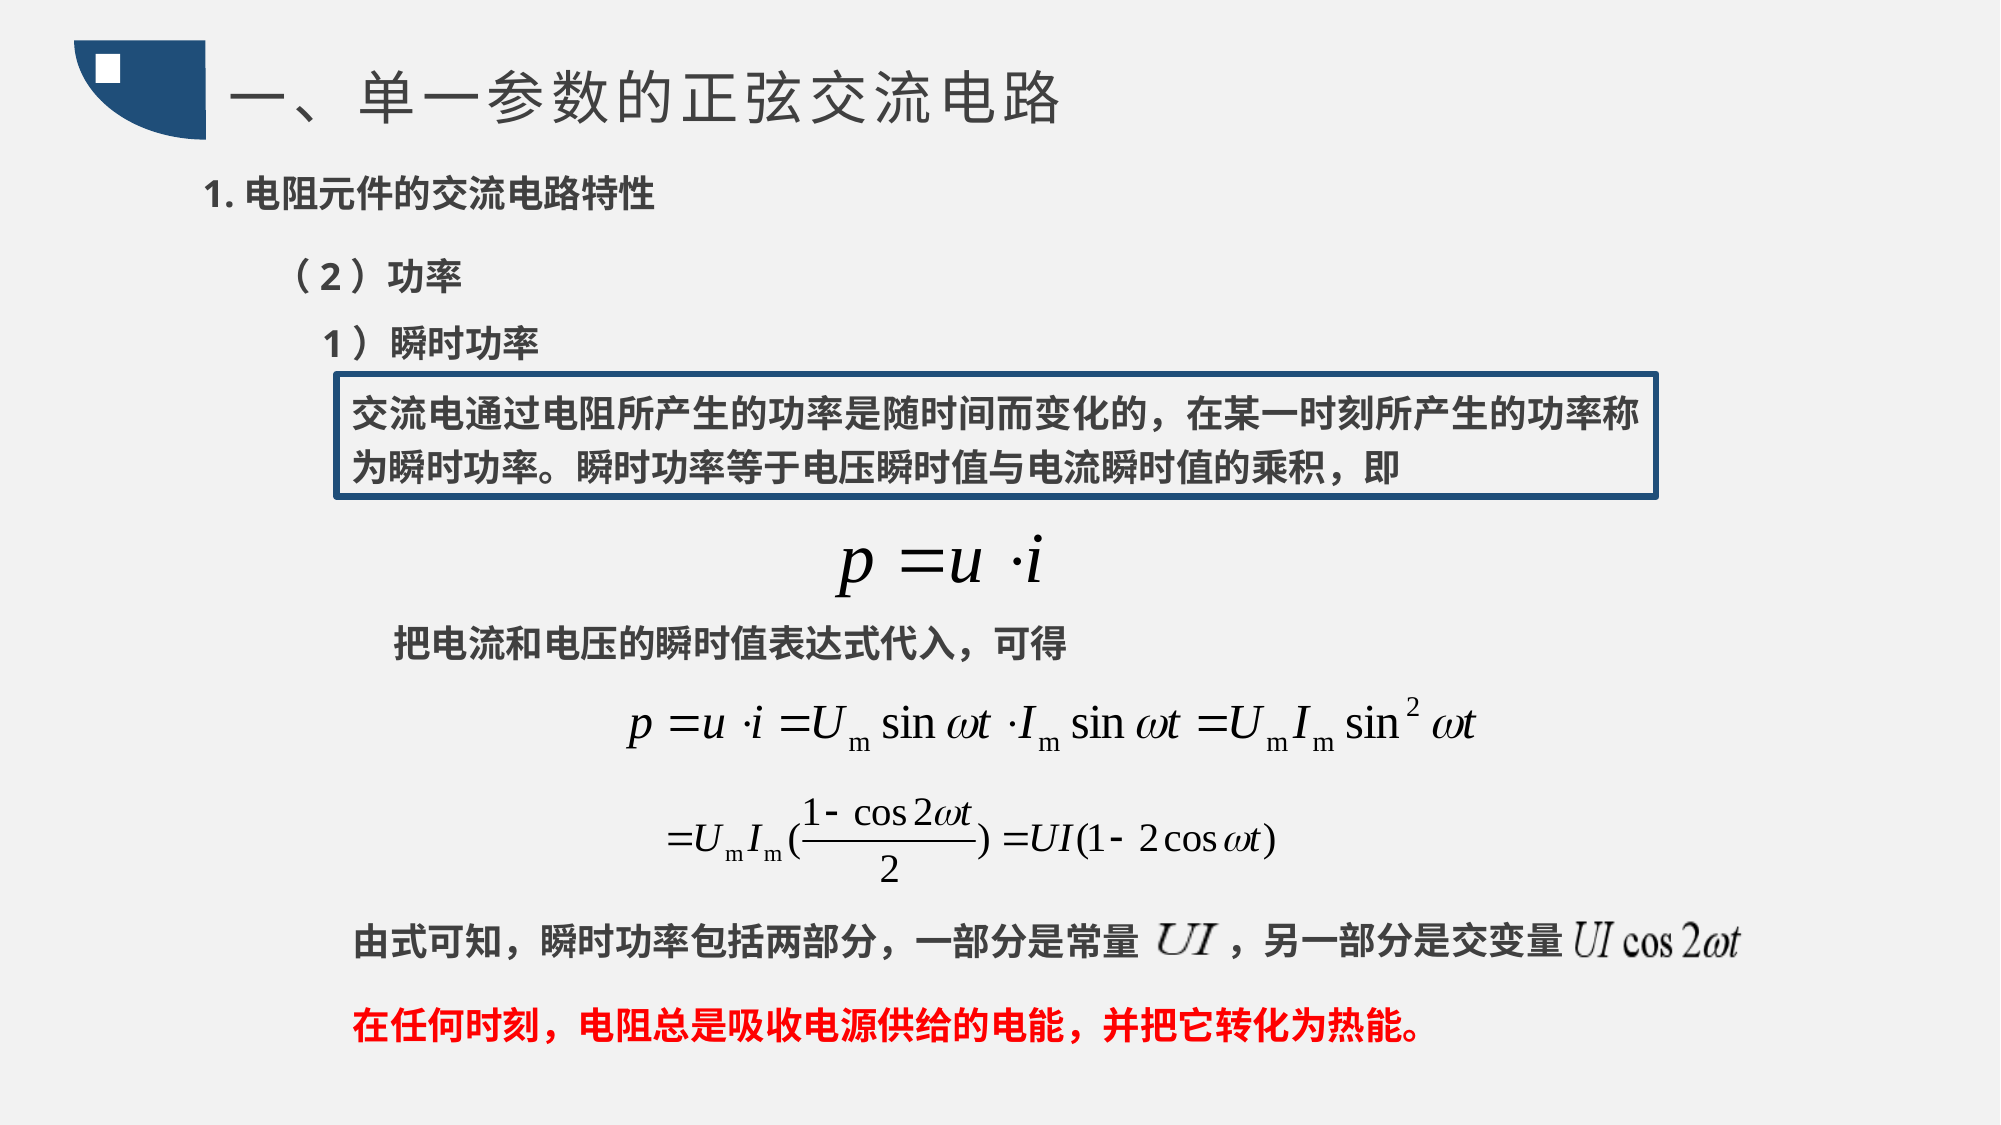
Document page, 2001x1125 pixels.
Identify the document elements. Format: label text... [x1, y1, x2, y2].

text_box 1.电阻元件的交流电路特性 [187, 139, 1834, 222]
text_box 把电流和电压的瞬时值表达式代入，可得 [336, 612, 1170, 672]
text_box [74, 0, 1134, 140]
picture [1149, 913, 1239, 968]
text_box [615, 685, 1485, 760]
text_box 在任何时刻，电阻总是吸收电源供给的电能，并把它转化为热能。 [296, 994, 1750, 1055]
text_box （2）功率 1）瞬时功率 [258, 222, 1657, 373]
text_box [657, 787, 1283, 892]
text_box 由式可知，瞬时功率包括两部分，一部分是常量 [296, 910, 1169, 970]
text_box ，另一部分是交变量 [1169, 910, 1569, 971]
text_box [820, 522, 1059, 612]
text_box 交流电通过电阻所产生的功率是随时间而变化的，在某一时刻所产生的功率称为瞬时功率。瞬时功率等于电压瞬时值与电流瞬时值的乘积，即 [336, 373, 1657, 497]
picture [1569, 910, 1750, 971]
